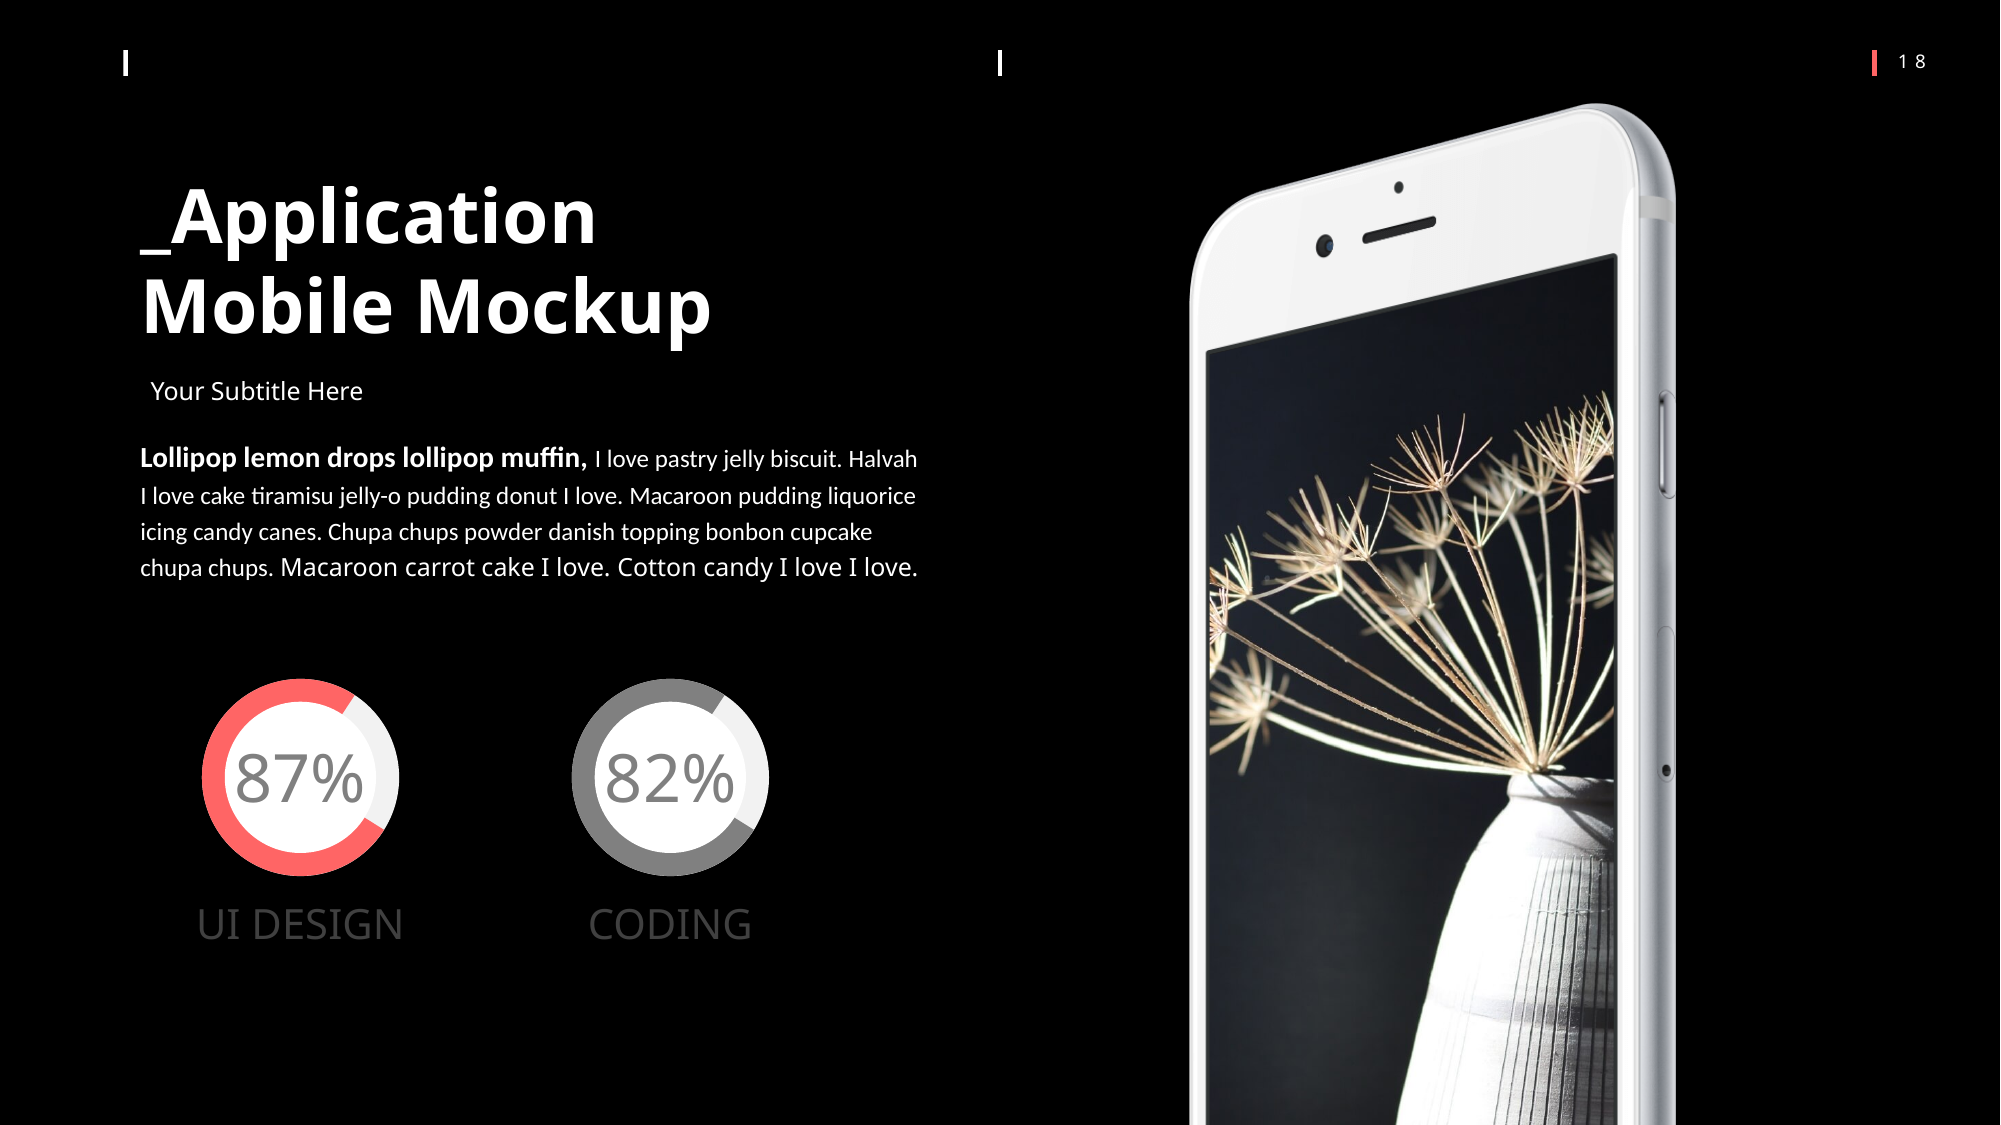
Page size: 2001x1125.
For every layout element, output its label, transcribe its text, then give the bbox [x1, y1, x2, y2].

text_box Your Subtitle Here [135, 368, 379, 413]
text_box Lollipop lemon drops lollipop muffin, I love pastry jelly biscuit. Halvah I love cake tiramisu jelly-o pudding donut I love. Macaroon pudding liquorice icing candy canes. Chupa chups powder danish topping bonbon cupcake chupa chups. Macaroon carrot cake I love. Cotton candy I love I love. [125, 424, 941, 589]
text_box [119, 678, 481, 953]
picture [1189, 103, 1677, 1125]
text_box _Application Mobile Mockup [125, 160, 837, 356]
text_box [489, 678, 852, 953]
